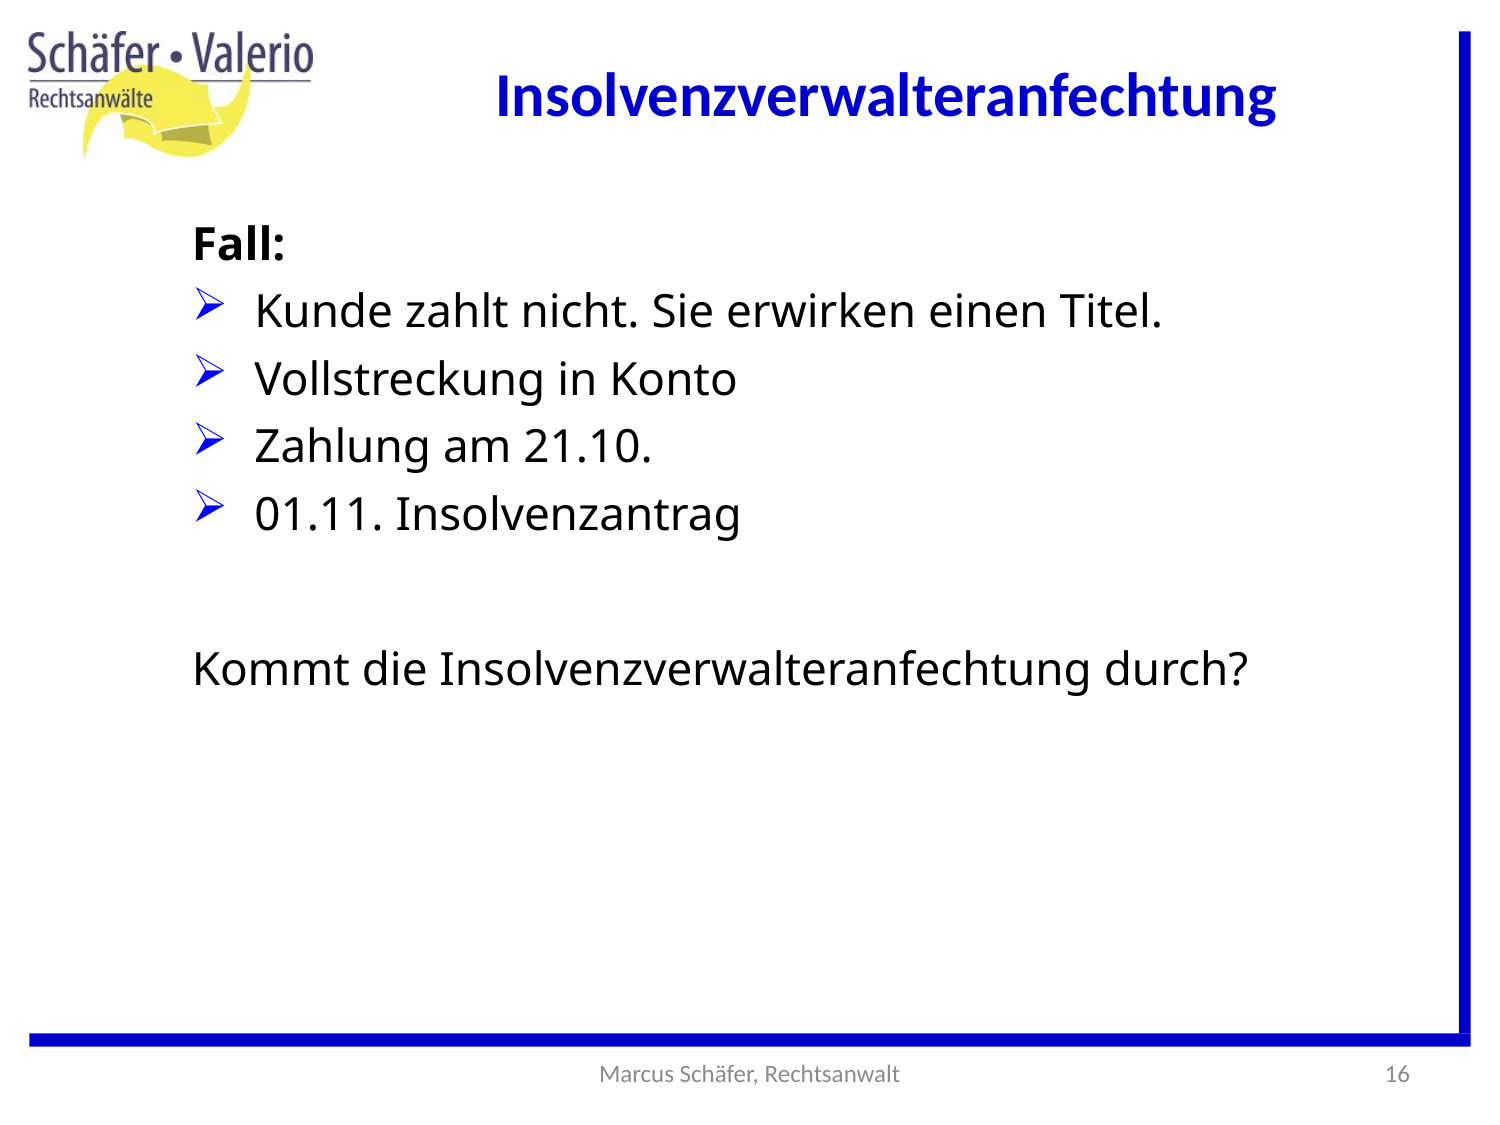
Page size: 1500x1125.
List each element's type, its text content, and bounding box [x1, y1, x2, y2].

picture [28, 31, 314, 160]
slide_number 16 [1074, 1055, 1425, 1103]
footer Marcus Schäfer, Rechtsanwalt [512, 1055, 988, 1103]
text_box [29, 31, 1471, 1048]
